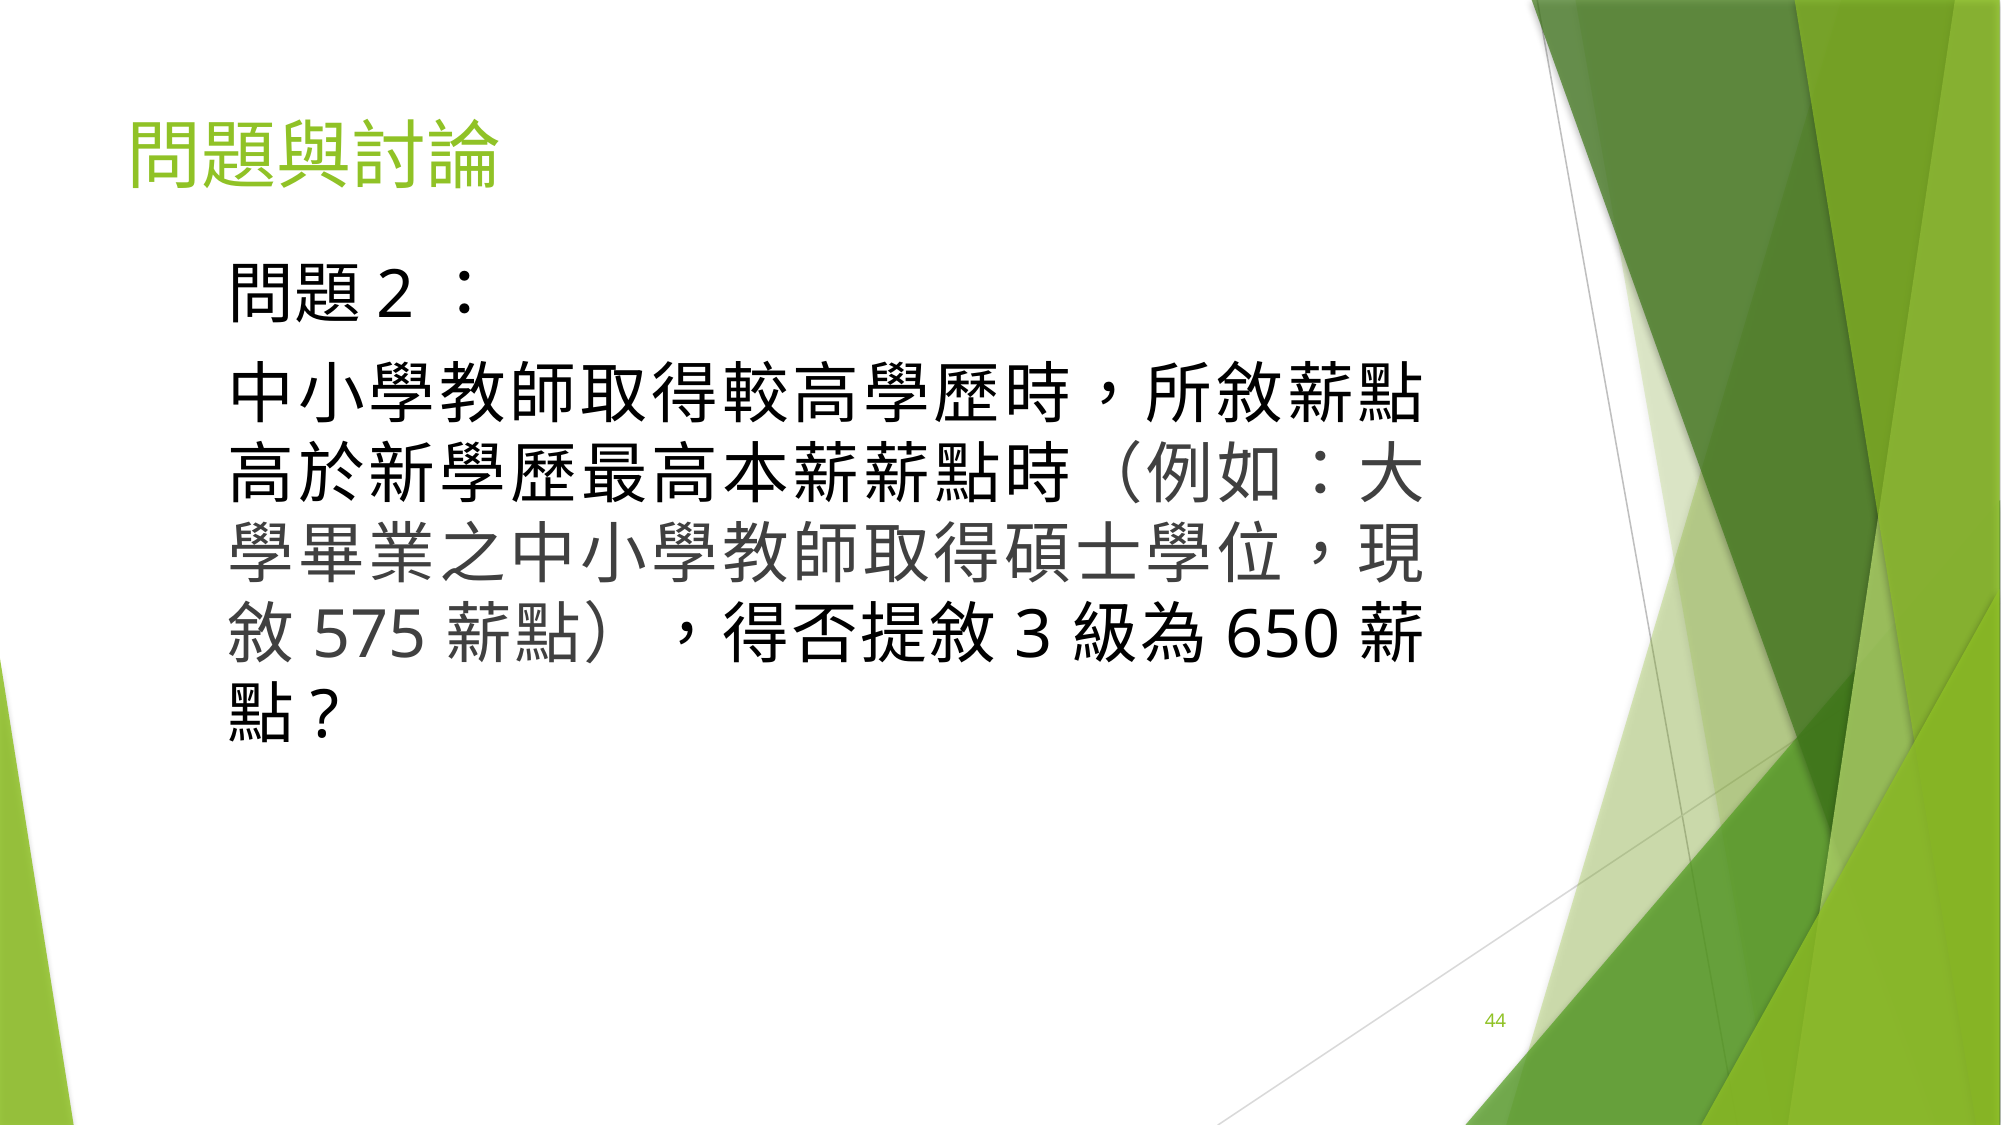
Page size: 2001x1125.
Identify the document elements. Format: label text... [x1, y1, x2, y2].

title 問題與討論 [111, 99, 1522, 317]
list 問題2： 中小學教師取得較高學歷時，所敘薪點高於新學歷最高本薪薪點時（例如：大學畢業之中小學教師取得碩士學位，現敘575薪點），得否提敘3級為650薪點? [212, 242, 1441, 676]
slide_number 44 [1409, 991, 1522, 1051]
